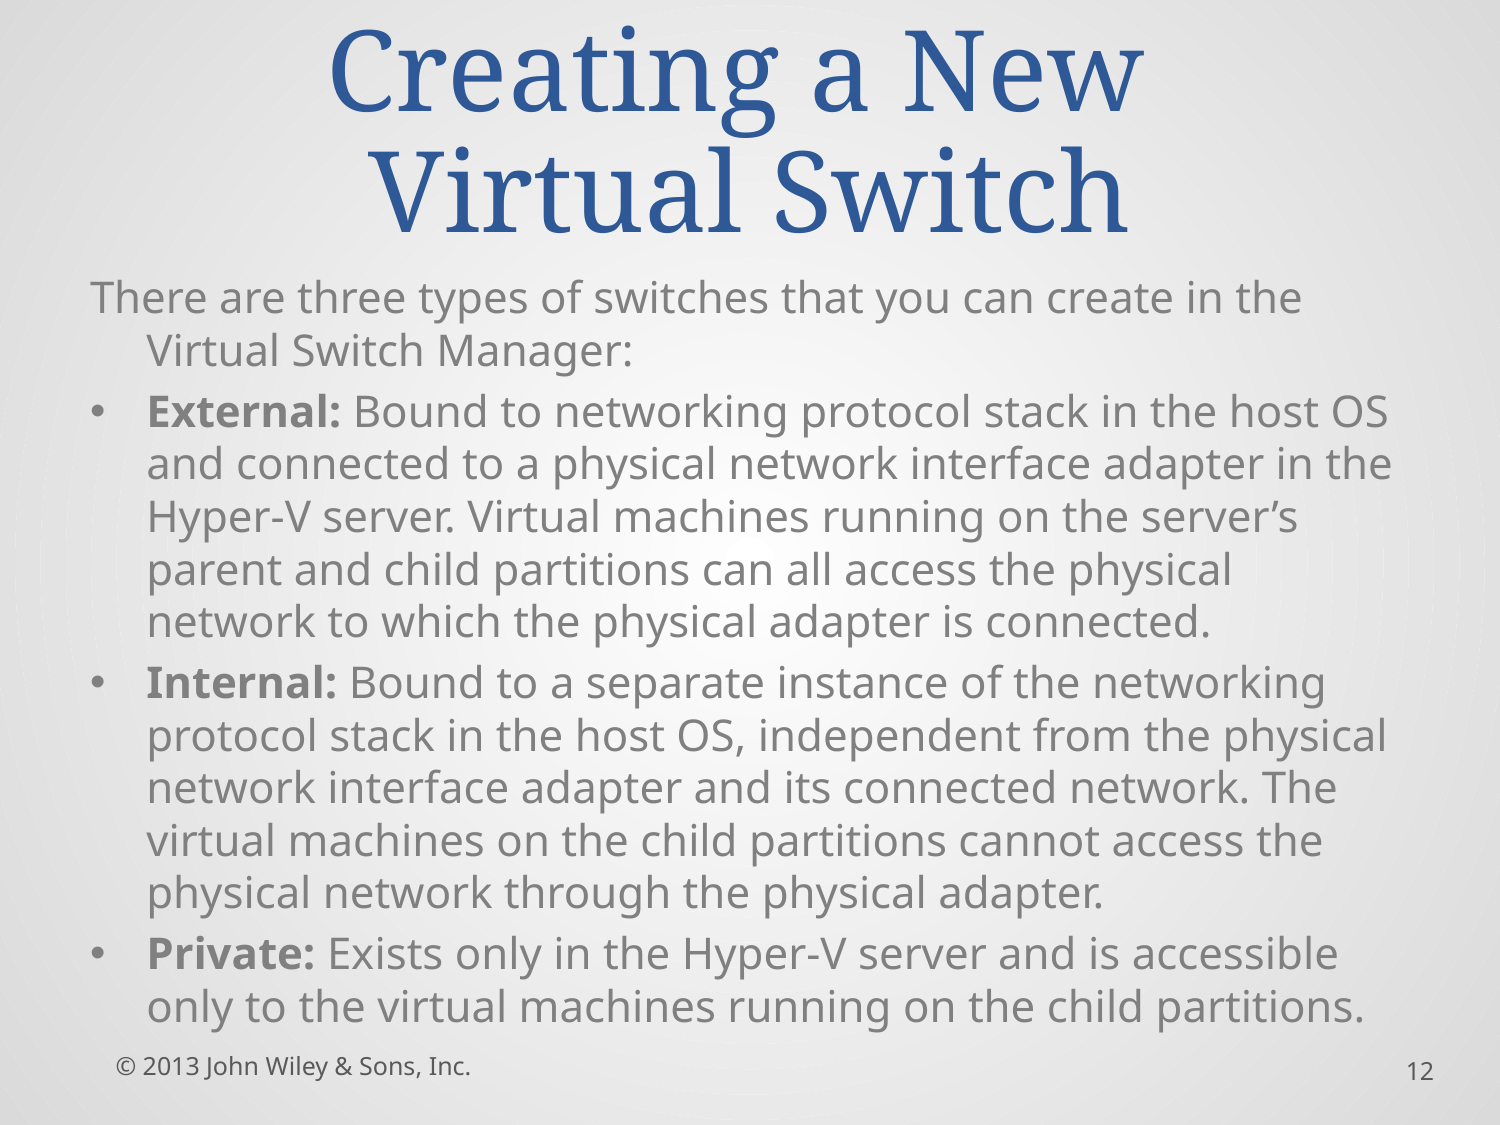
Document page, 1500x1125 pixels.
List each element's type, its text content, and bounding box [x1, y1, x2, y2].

list There are three types of switches that you can create in the Virtual Switch Manager: External: Bound to networking protocol stack in the host OS and connected to a physical network interface adapter in the Hyper-V server. Virtual machines running on the server’s parent and child partitions can all access the physical network to which the physical adapter is connected. Internal: Bound to a separate instance of the networking protocol stack in the host OS, independent from the physical network interface adapter and its connected network. The virtual machines on the child partitions cannot access the physical network through the physical adapter. Private: Exists only in the Hyper-V server and is accessible only to the virtual machines running on the child partitions. [75, 262, 1425, 1050]
title Creating a New Virtual Switch [75, 0, 1425, 262]
footer © 2013 John Wiley & Sons, Inc. [108, 1037, 576, 1098]
slide_number 12 [1401, 1042, 1494, 1103]
